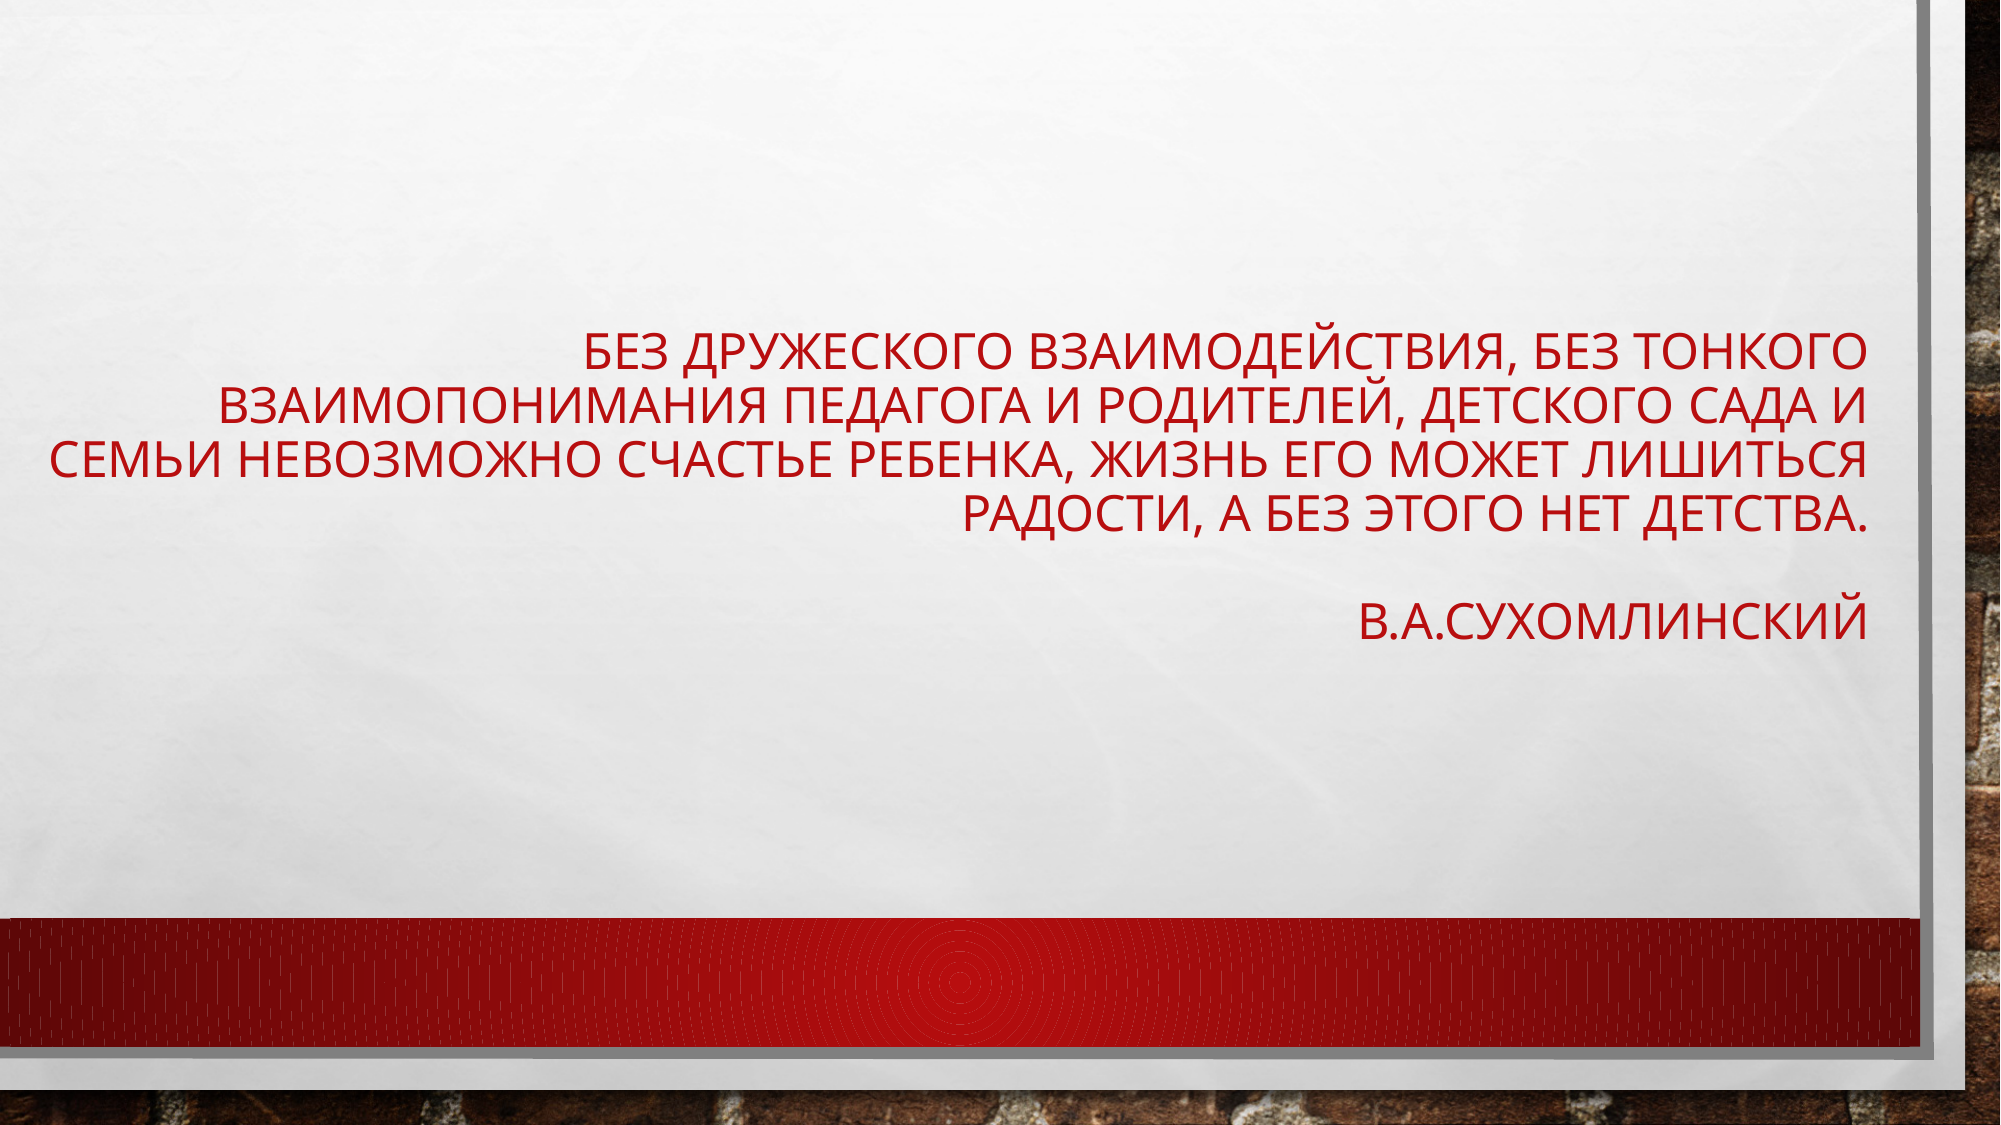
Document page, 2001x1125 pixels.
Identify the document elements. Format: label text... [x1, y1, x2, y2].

picture [0, 0, 2000, 1125]
title Без дружеского взаимодействия, без тонкого взаимопонимания педагога и родителей, детского сада и семьи невозможно счастье ребенка, жизнь его может лишиться радости, а без этого нет детства. В.А.Сухомлинский [19, 48, 1886, 929]
